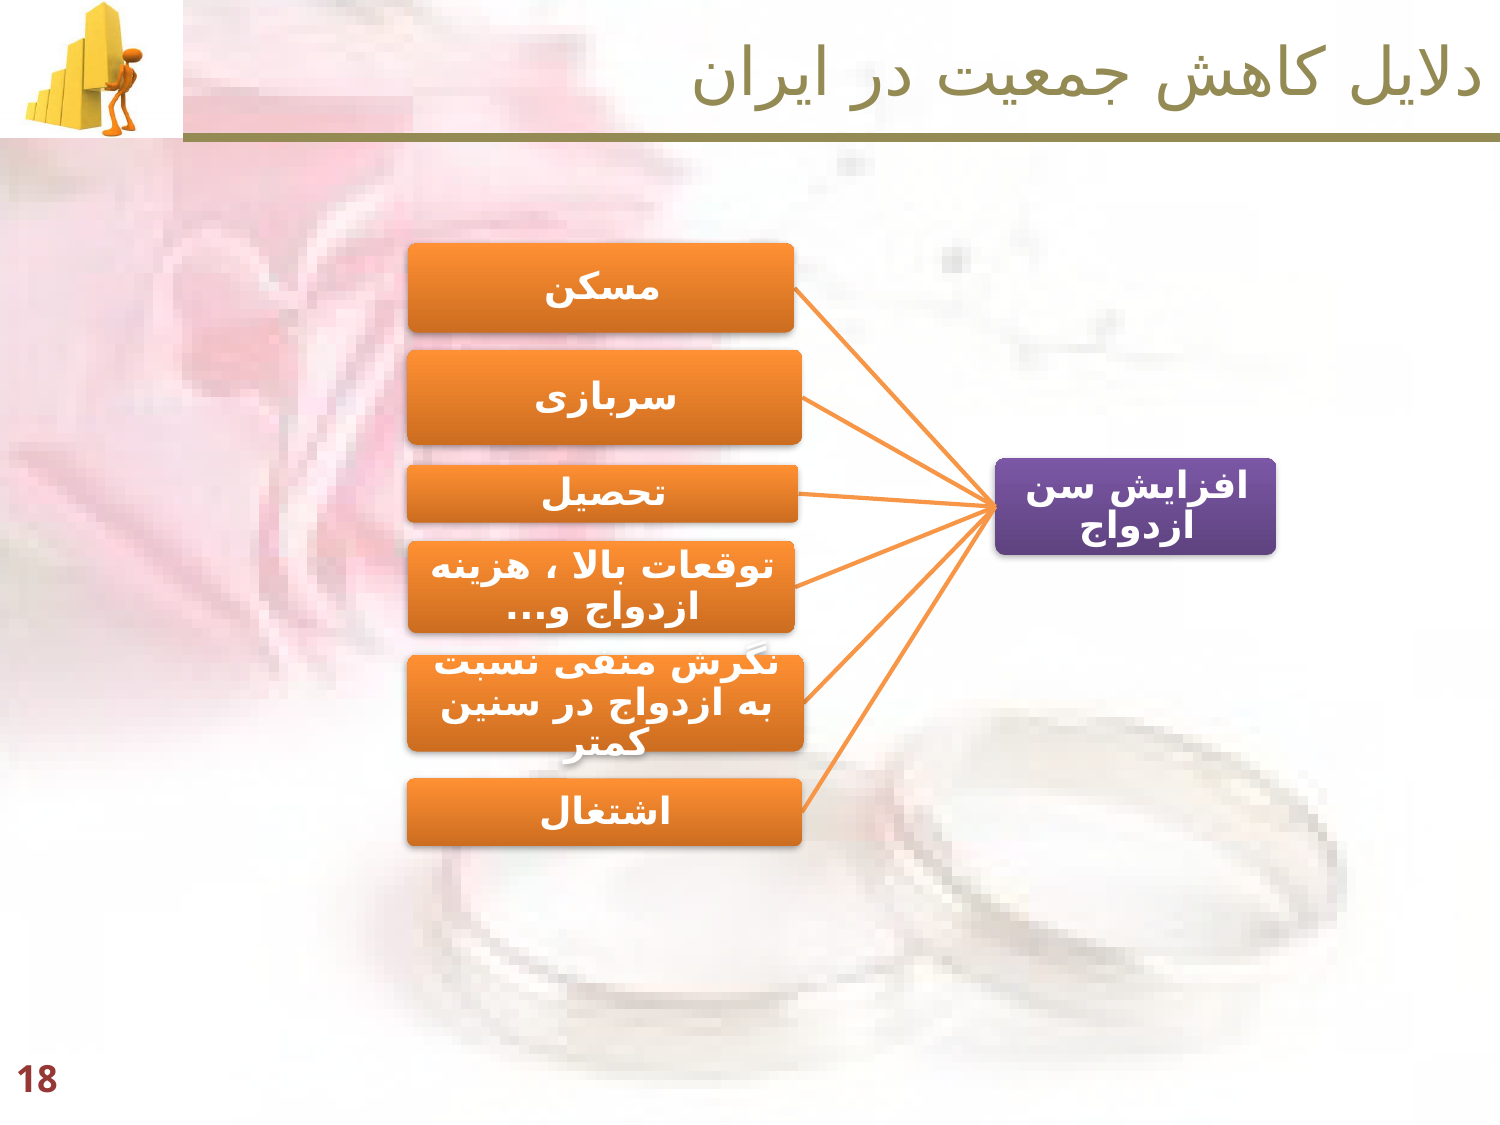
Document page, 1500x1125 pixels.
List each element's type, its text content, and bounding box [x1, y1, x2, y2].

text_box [407, 231, 1277, 906]
picture [0, 0, 150, 138]
title دلایل کاهش جمعیت در ایران [150, 0, 1500, 138]
